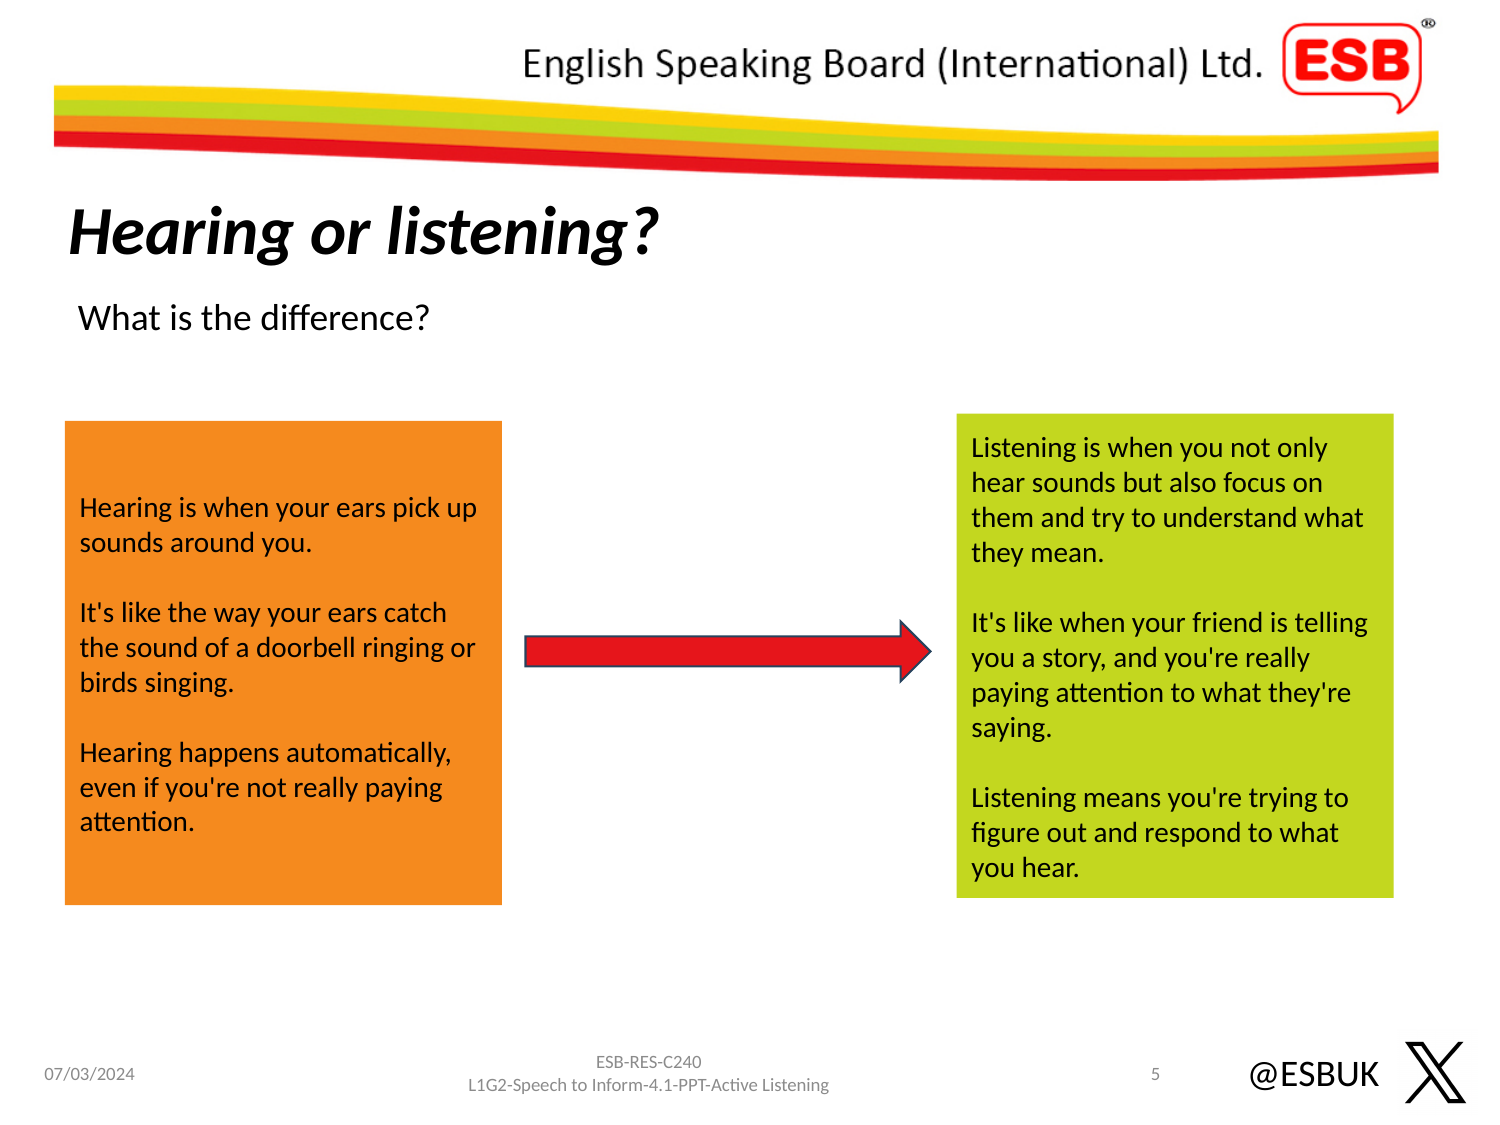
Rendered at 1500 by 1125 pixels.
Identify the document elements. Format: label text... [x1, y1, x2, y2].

title Hearing or listening? [53, 179, 1347, 286]
picture [1397, 1029, 1478, 1116]
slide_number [29, 1042, 367, 1103]
text_box Hearing is when your ears pick up sounds around you. It's like the way your ears catch the sound of a doorbell ringing or birds singing. Hearing happens automatically, even if you're not really paying attention. [64, 420, 503, 906]
text_box [524, 619, 932, 684]
slide_number 5 [930, 1042, 1176, 1103]
text_box What is the difference? [63, 285, 820, 346]
footer ESB-RES-C240 L1G2-Speech to Inform-4.1-PPT-Active Listening [395, 1042, 902, 1103]
text_box Listening is when you not only hear sounds but also focus on them and try to understand what they mean. It's like when your friend is telling you a story, and you're really paying attention to what they're saying. Listening means you're trying to figure out and respond to what you hear. [956, 413, 1395, 899]
picture [0, 0, 1500, 189]
